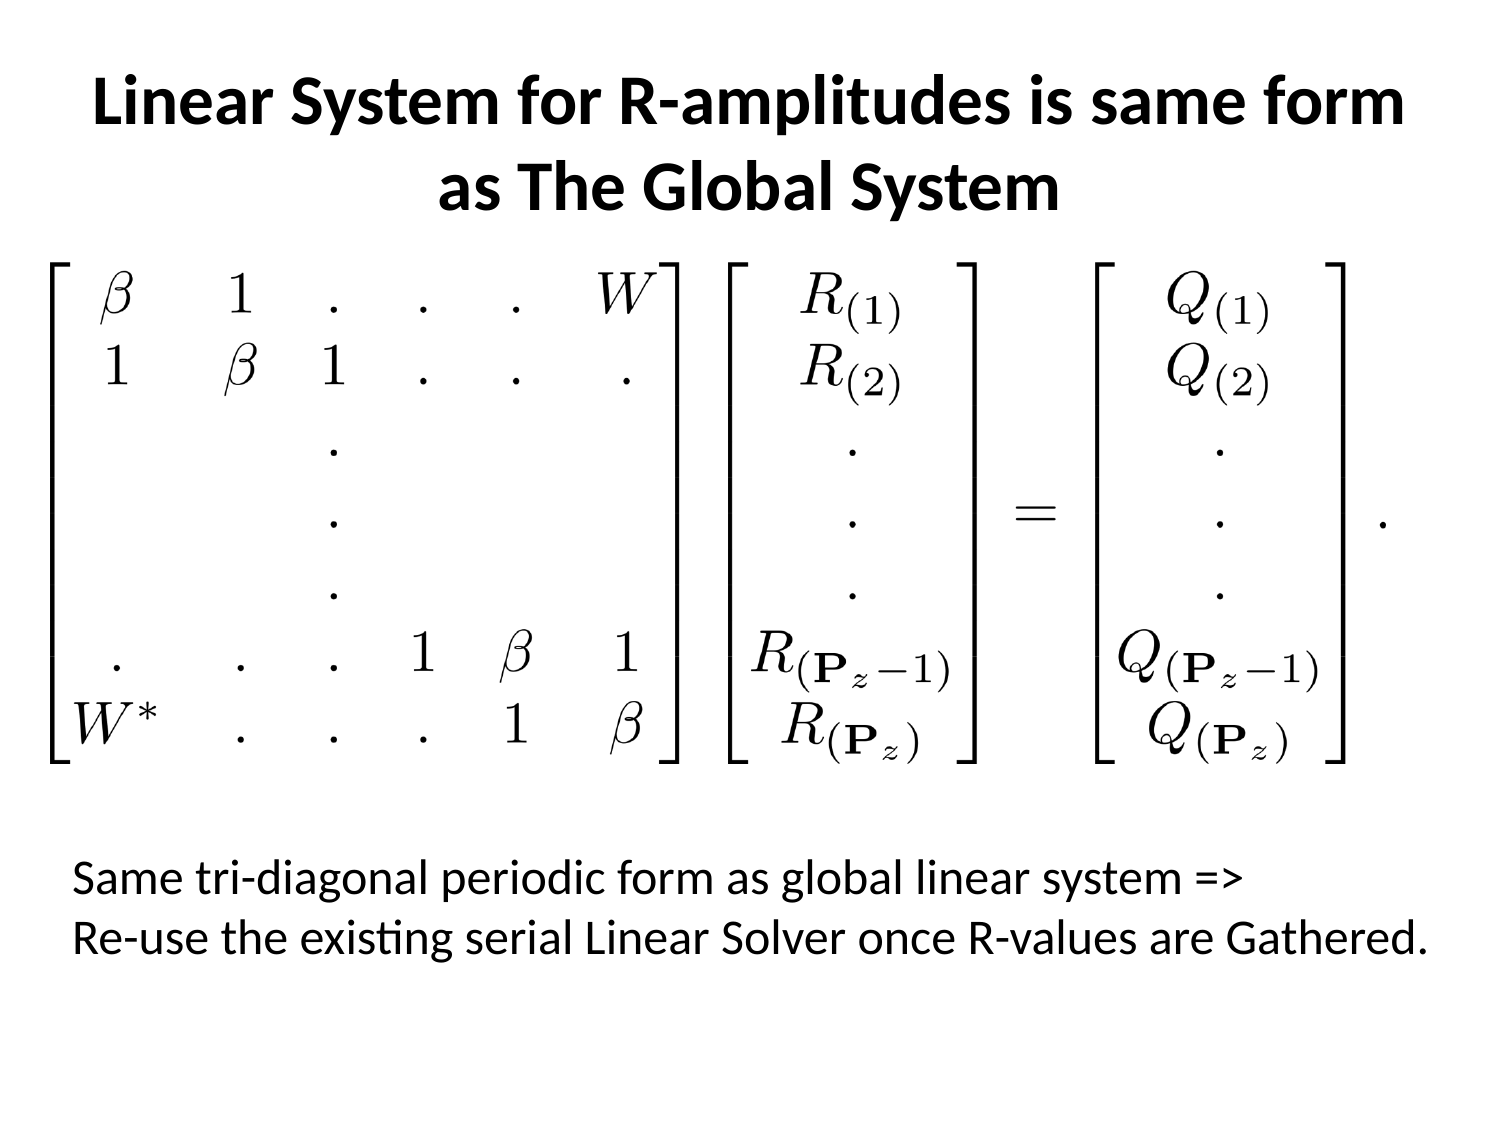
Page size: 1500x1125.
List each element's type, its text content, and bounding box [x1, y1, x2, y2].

title Linear System for R-amplitudes is same form as The Global System [75, 45, 1425, 233]
picture [49, 262, 1387, 764]
text_box Same tri-diagonal periodic form as global linear system => Re-use the existing serial Linear Solver once R-values are Gathered. [57, 836, 1445, 972]
